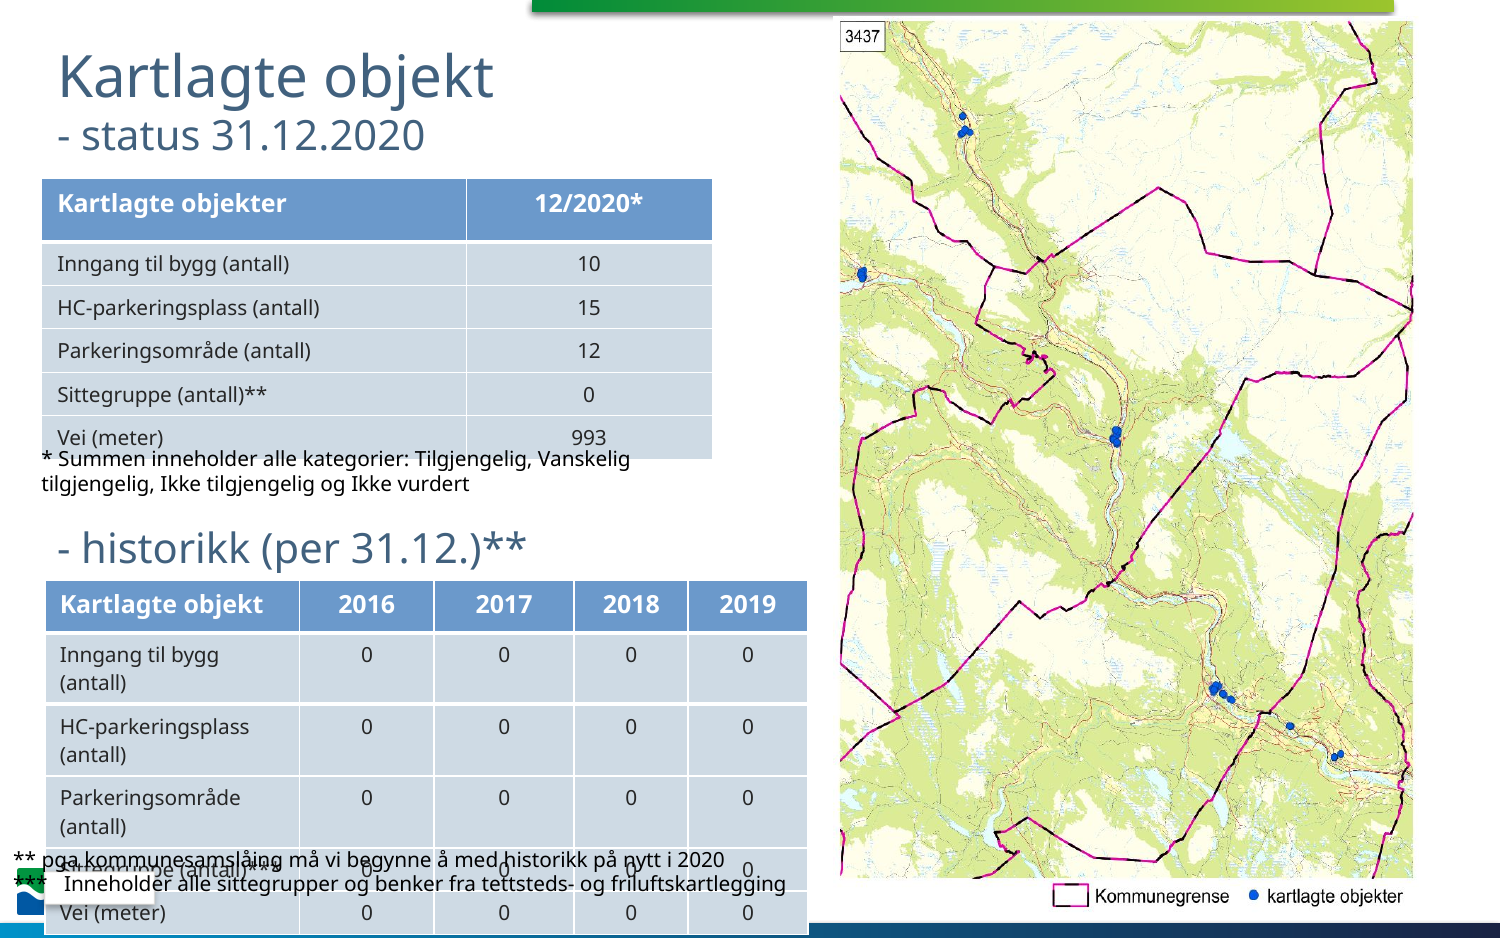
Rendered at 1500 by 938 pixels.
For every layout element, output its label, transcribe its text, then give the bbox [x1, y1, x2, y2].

table_cell 0 [689, 635, 807, 702]
table_cell 0 [435, 777, 573, 838]
table_cell Inngang til bygg (antall) [46, 635, 299, 702]
table_cell 0 [435, 904, 573, 934]
table_cell Vei (meter) [46, 904, 299, 934]
table_cell 0 [575, 904, 687, 934]
table_cell Inngang til bygg (antall) [42, 244, 466, 285]
table_cell 0 [300, 777, 433, 838]
table_cell Vei (meter) [42, 416, 466, 438]
table_cell 0 [300, 635, 433, 702]
table_cell 0 [575, 635, 687, 702]
table_cell 0 [467, 373, 712, 415]
table_header 2019 [689, 581, 807, 631]
picture [833, 16, 1419, 913]
table_cell 0 [435, 706, 573, 775]
table_cell 15 [467, 286, 712, 328]
table_cell HC-parkeringsplass (antall) [42, 286, 466, 328]
text_box ** pga kommunesamslåing må vi begynne å med historikk på nytt i 2020 *** Inneholder alle sittegrupper og benker fra tettsteds- og friluftskartlegging [0, 838, 802, 904]
table_header 12/2020* [467, 179, 712, 240]
table_header Kartlagte objekter [42, 179, 466, 240]
table_header 2018 [575, 581, 687, 631]
table_cell HC-parkeringsplass (antall) [46, 706, 299, 775]
table_cell 12 [467, 329, 712, 372]
table_cell 10 [467, 244, 712, 285]
text_box * Summen inneholder alle kategorier: Tilgjengelig, Vanskelig tilgjengelig, Ikke tilgjengelig og Ikke vurdert [26, 438, 711, 504]
table_cell 0 [575, 706, 687, 775]
table_cell 0 [300, 904, 433, 934]
table_cell Parkeringsområde (antall) [46, 777, 299, 838]
table_cell 0 [689, 892, 807, 934]
table_cell Sittegruppe (antall)** [42, 373, 466, 415]
table_cell 0 [300, 706, 433, 775]
table_cell 0 [689, 777, 807, 847]
table_header Kartlagte objekt [46, 581, 299, 631]
table_cell 0 [575, 777, 687, 838]
text_box - historikk (per 31.12.)** [42, 496, 828, 580]
table_cell 0 [689, 706, 807, 775]
table_cell 0 [435, 635, 573, 702]
table_cell 993 [467, 416, 712, 459]
table_header 2016 [300, 581, 433, 631]
table_header 2017 [435, 581, 573, 631]
table_cell Parkeringsområde (antall) [42, 329, 466, 372]
text_box Kartlagte objekt - status 31.12.2020 [42, 24, 828, 167]
table_cell 0 [802, 849, 807, 890]
